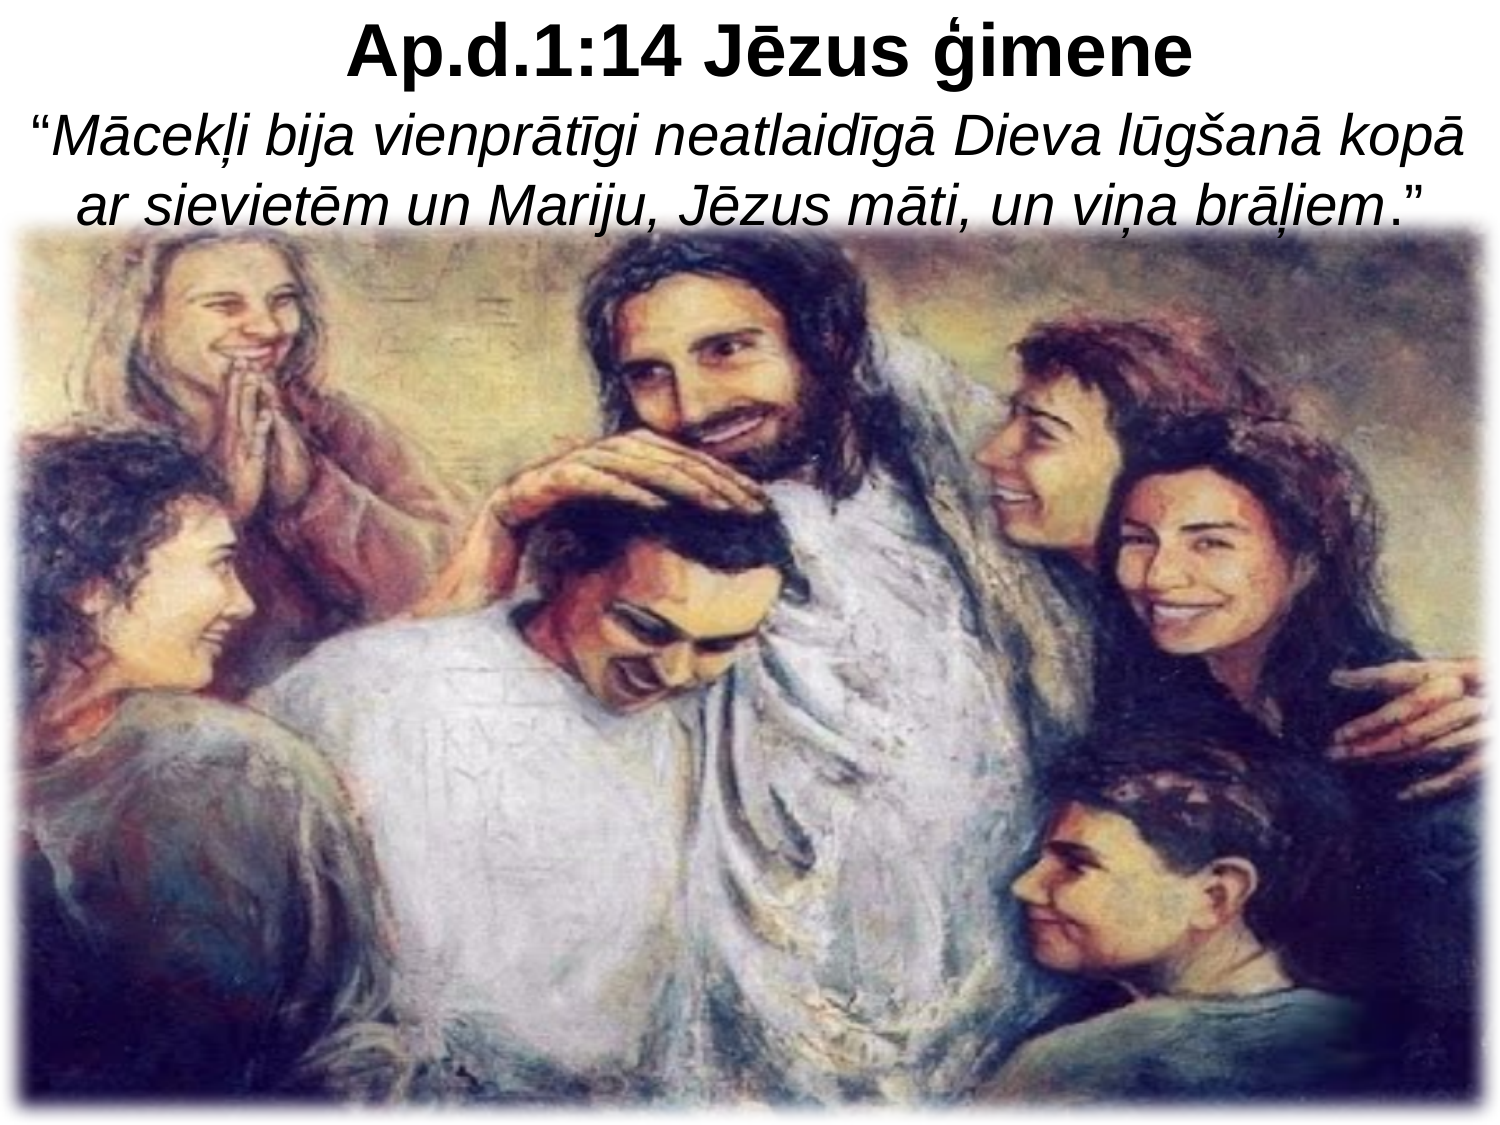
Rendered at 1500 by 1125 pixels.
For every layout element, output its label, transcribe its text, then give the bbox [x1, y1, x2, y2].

picture [0, 211, 1500, 1125]
text_box “Mācekļi bija vienprātīgi neatlaidīgā Dieva lūgšanā kopā ar sievietēm un Mariju, Jēzus māti, un viņa brāļiem.” [0, 89, 1500, 211]
title Ap.d.1:14 Jēzus ģimene [40, 0, 1500, 89]
